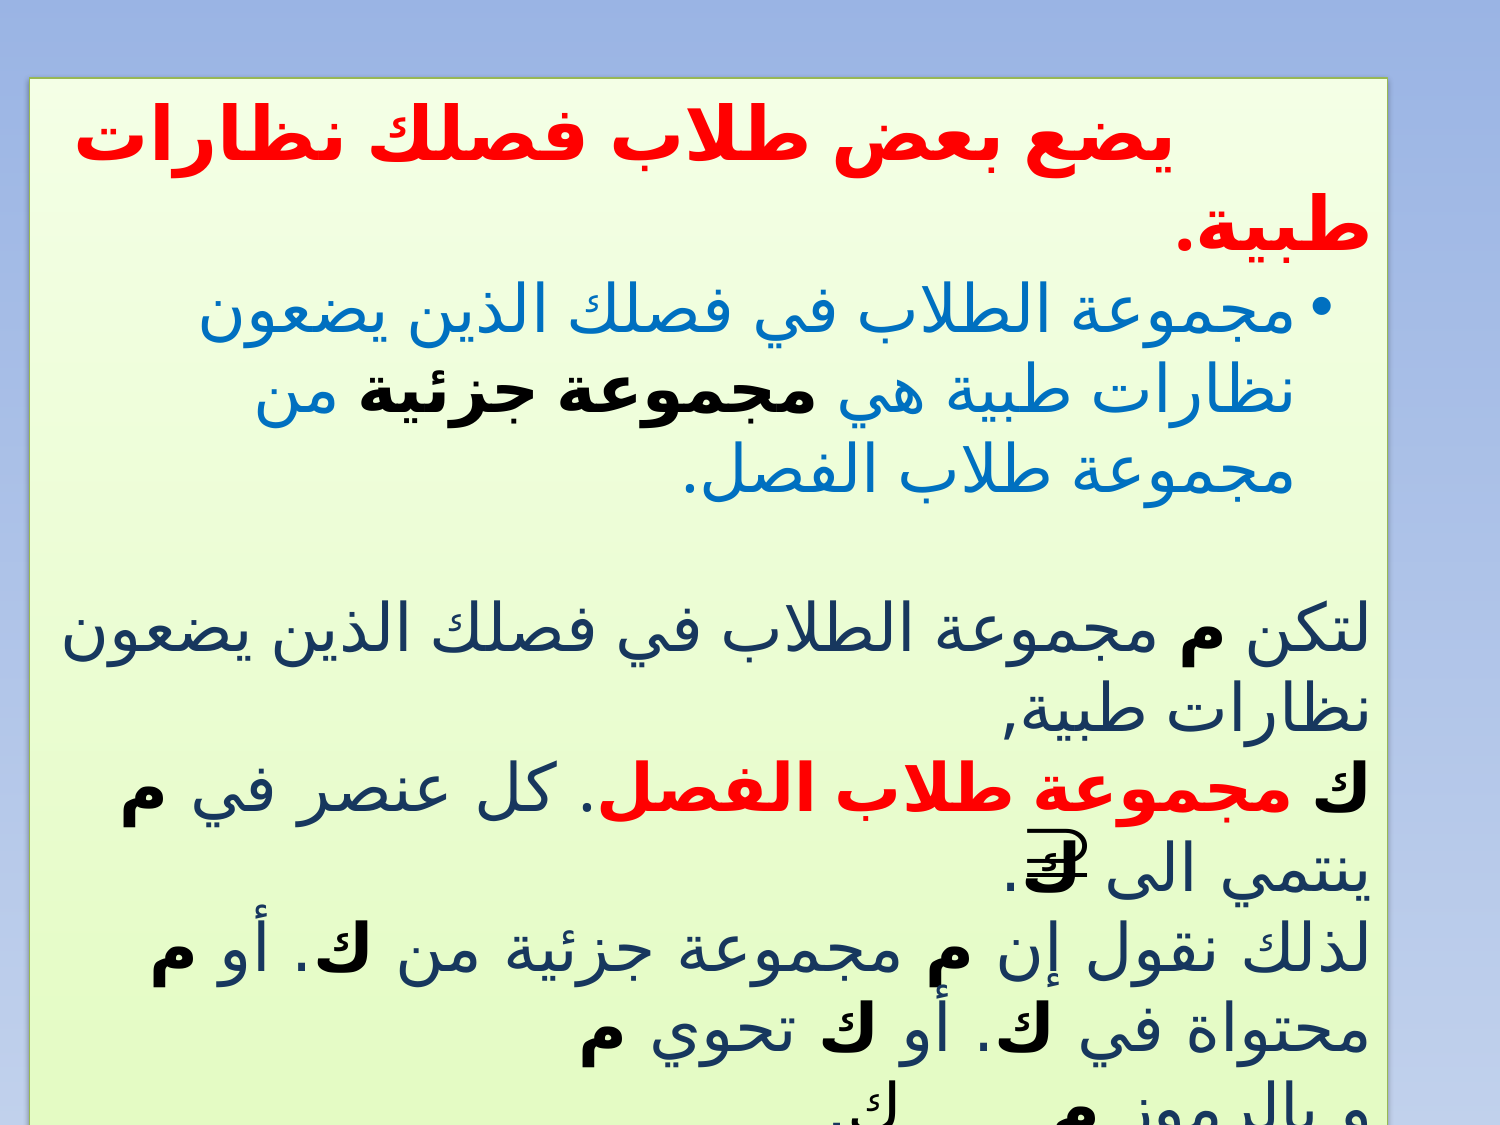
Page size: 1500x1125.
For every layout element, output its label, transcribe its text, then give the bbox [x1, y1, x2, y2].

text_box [1000, 822, 1105, 906]
text_box يضع بعض طلاب فصلك نظارات طبية. مجموعة الطلاب في فصلك الذين يضعون نظارات طبية هي مجموعة جزئية من مجموعة طلاب الفصل. لتكن م مجموعة الطلاب في فصلك الذين يضعون نظارات طبية, ك مجموعة طلاب الفصل. كل عنصر في م ينتمي الى ك. لذلك نقول إن م مجموعة جزئية من ك. أو م محتواة في ك. أو ك تحوي م و بالرموز م ك. [29, 77, 1388, 1125]
